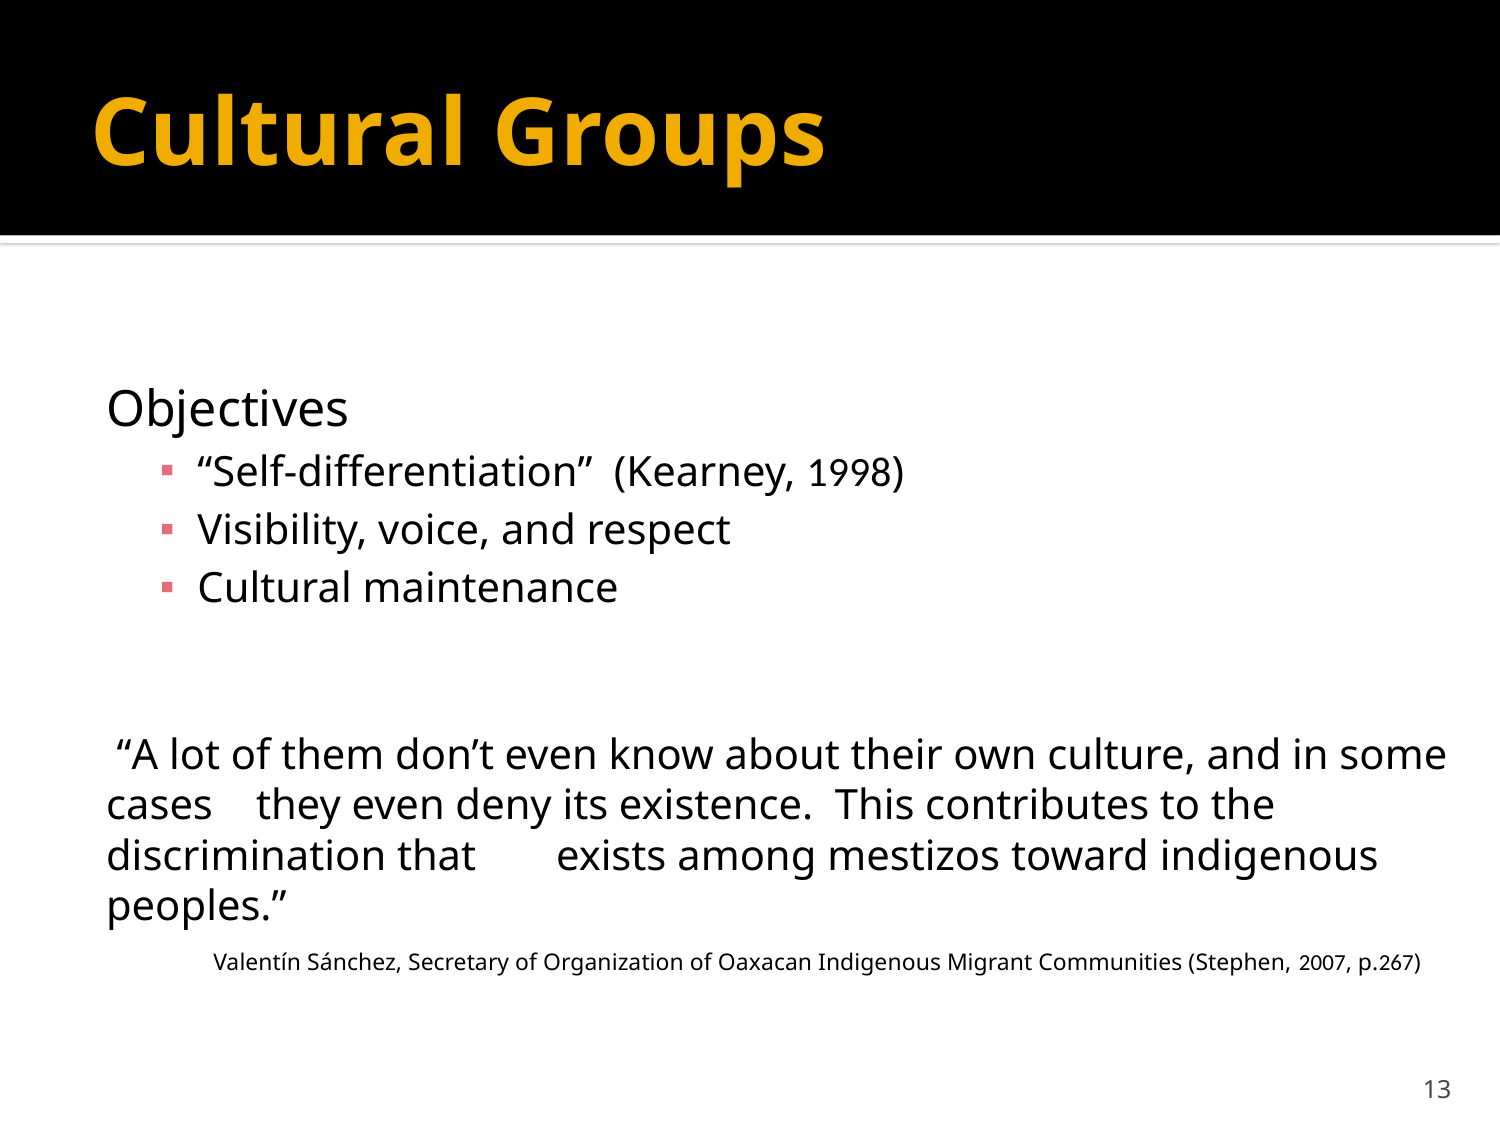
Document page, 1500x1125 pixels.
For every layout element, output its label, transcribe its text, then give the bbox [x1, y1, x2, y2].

slide_number 13 [1345, 1062, 1467, 1108]
title Cultural Groups [75, 25, 1425, 231]
list Objectives “Self-differentiation” (Kearney, 1998) Visibility, voice, and respect Cultural maintenance “A lot of them don’t even know about their own culture, and in some cases they even deny its existence. This contributes to the discrimination that exists among mestizos toward indigenous peoples.” Valentín Sánchez, Secretary of Organization of Oaxacan Indigenous Migrant Communities (Stephen, 2007, p.267) [24, 291, 1500, 1050]
